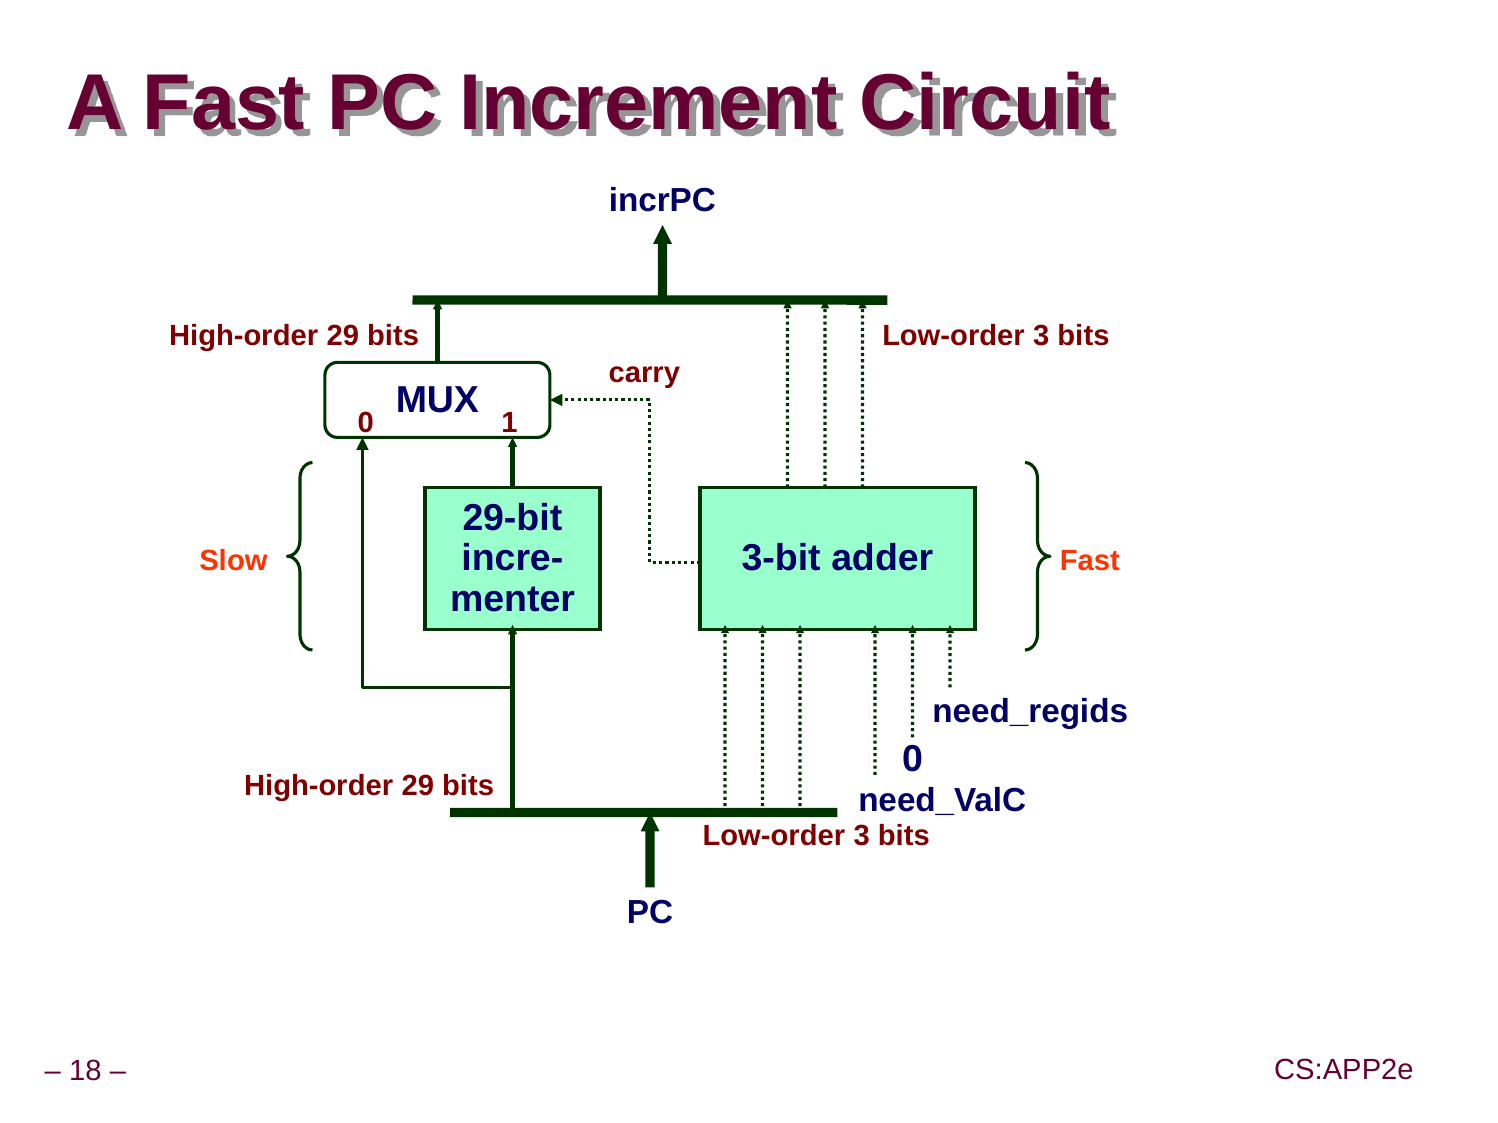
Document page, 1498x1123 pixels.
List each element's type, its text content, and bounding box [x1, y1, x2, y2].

text_box [858, 301, 867, 310]
text_box High-order 29 bits [236, 762, 502, 809]
title A Fast PC Increment Circuit [66, 40, 1495, 169]
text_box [152, 462, 1176, 651]
text_box Low-order 3 bits [695, 812, 938, 859]
text_box incrPC [562, 174, 763, 226]
text_box need_regids [925, 686, 1136, 737]
text_box High-order 29 bits [161, 312, 427, 359]
text_box [820, 301, 830, 310]
text_box [356, 447, 376, 460]
text_box [645, 812, 655, 887]
text_box [549, 393, 651, 460]
text_box [783, 301, 792, 310]
text_box need_ValC [850, 774, 1035, 826]
text_box [658, 226, 667, 301]
text_box [433, 300, 442, 363]
text_box Low-order 3 bits [874, 312, 1118, 359]
text_box MUX [324, 362, 550, 438]
text_box 1 [493, 399, 525, 447]
text_box 0 [350, 399, 382, 447]
text_box [362, 660, 513, 688]
text_box carry [601, 349, 688, 397]
text_box 0 [894, 731, 931, 787]
text_box PC [549, 887, 750, 939]
